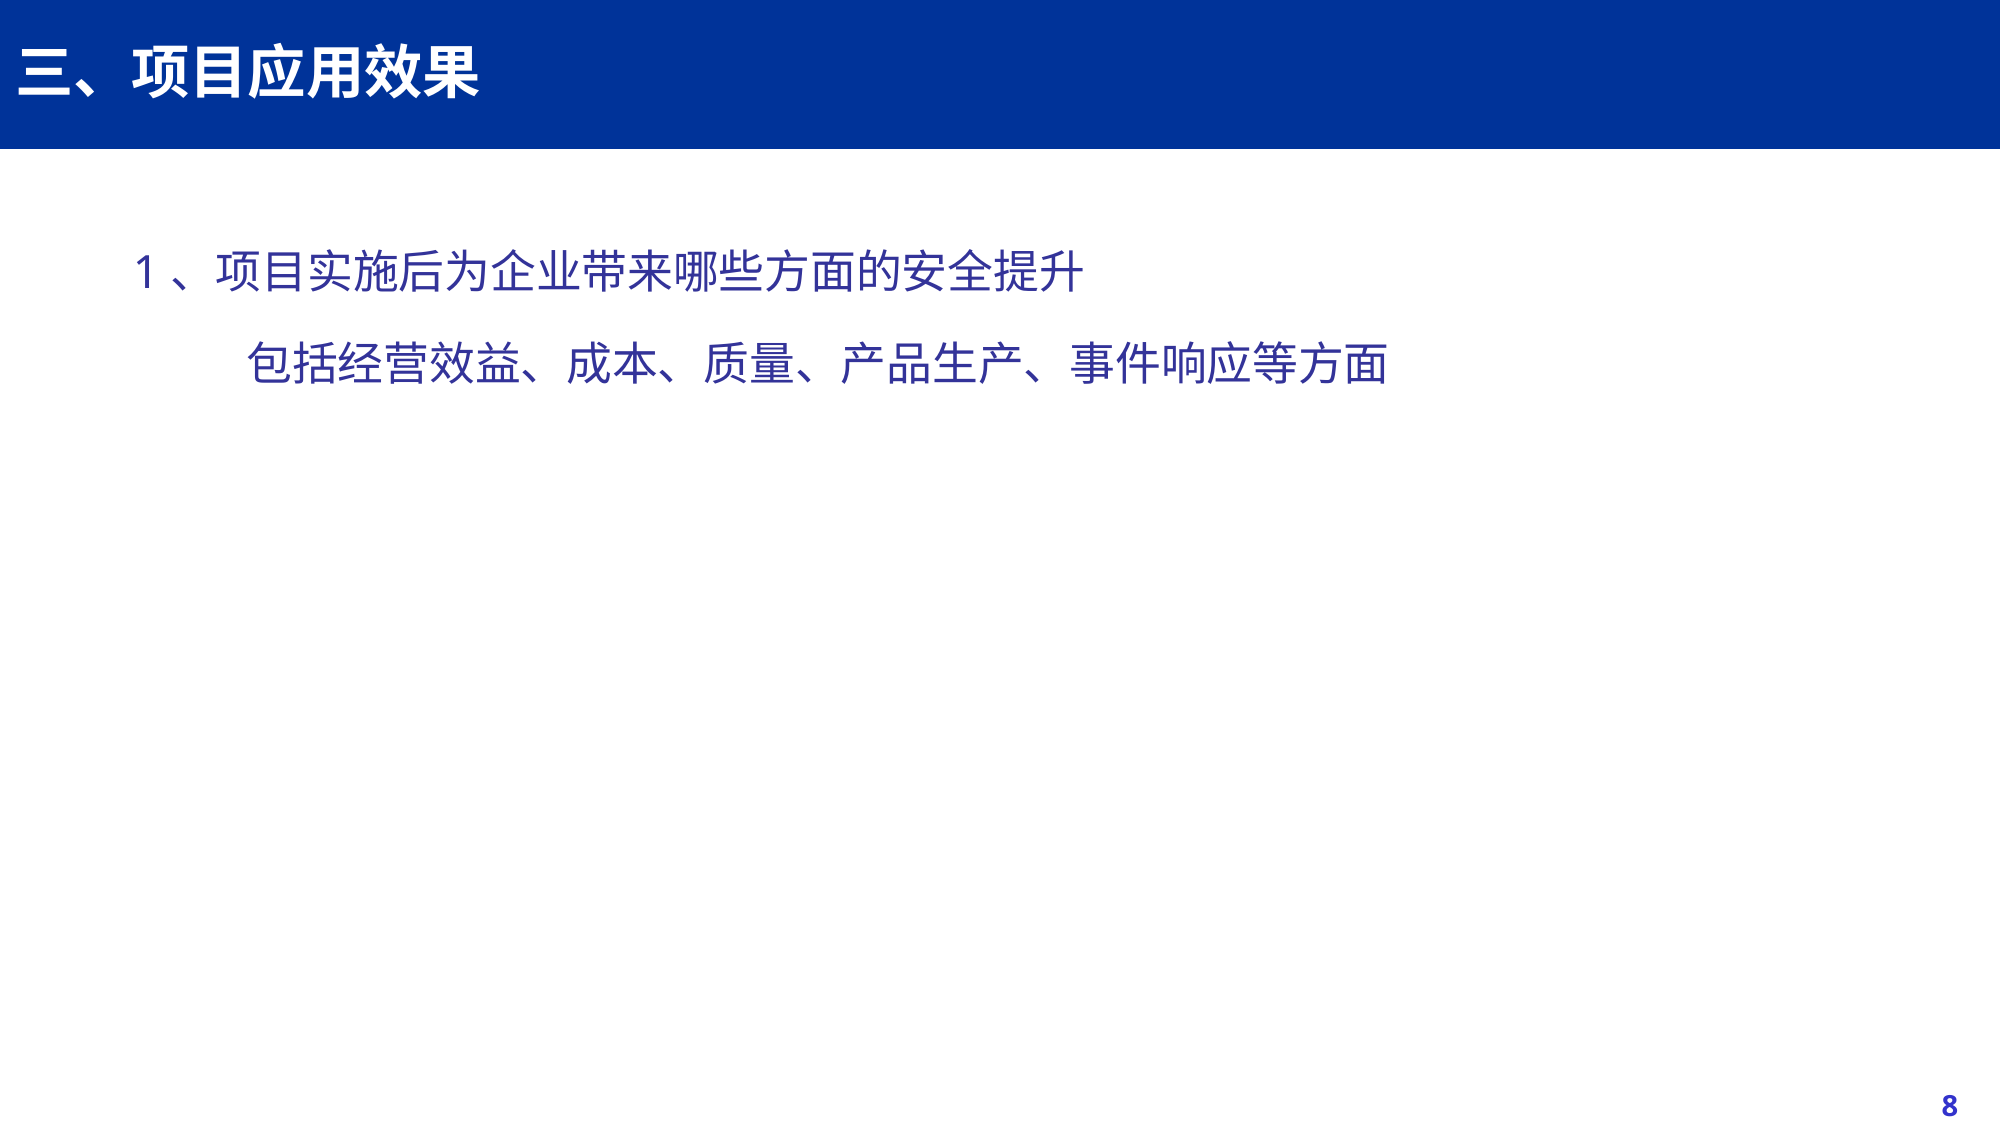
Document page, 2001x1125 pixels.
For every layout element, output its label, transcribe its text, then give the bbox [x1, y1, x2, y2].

text_box 1、项目实施后为企业带来哪些方面的安全提升 包括经营效益、成本、质量、产品生产、事件响应等方面 [43, 208, 1851, 397]
title 三、项目应用效果 [0, 0, 2000, 145]
